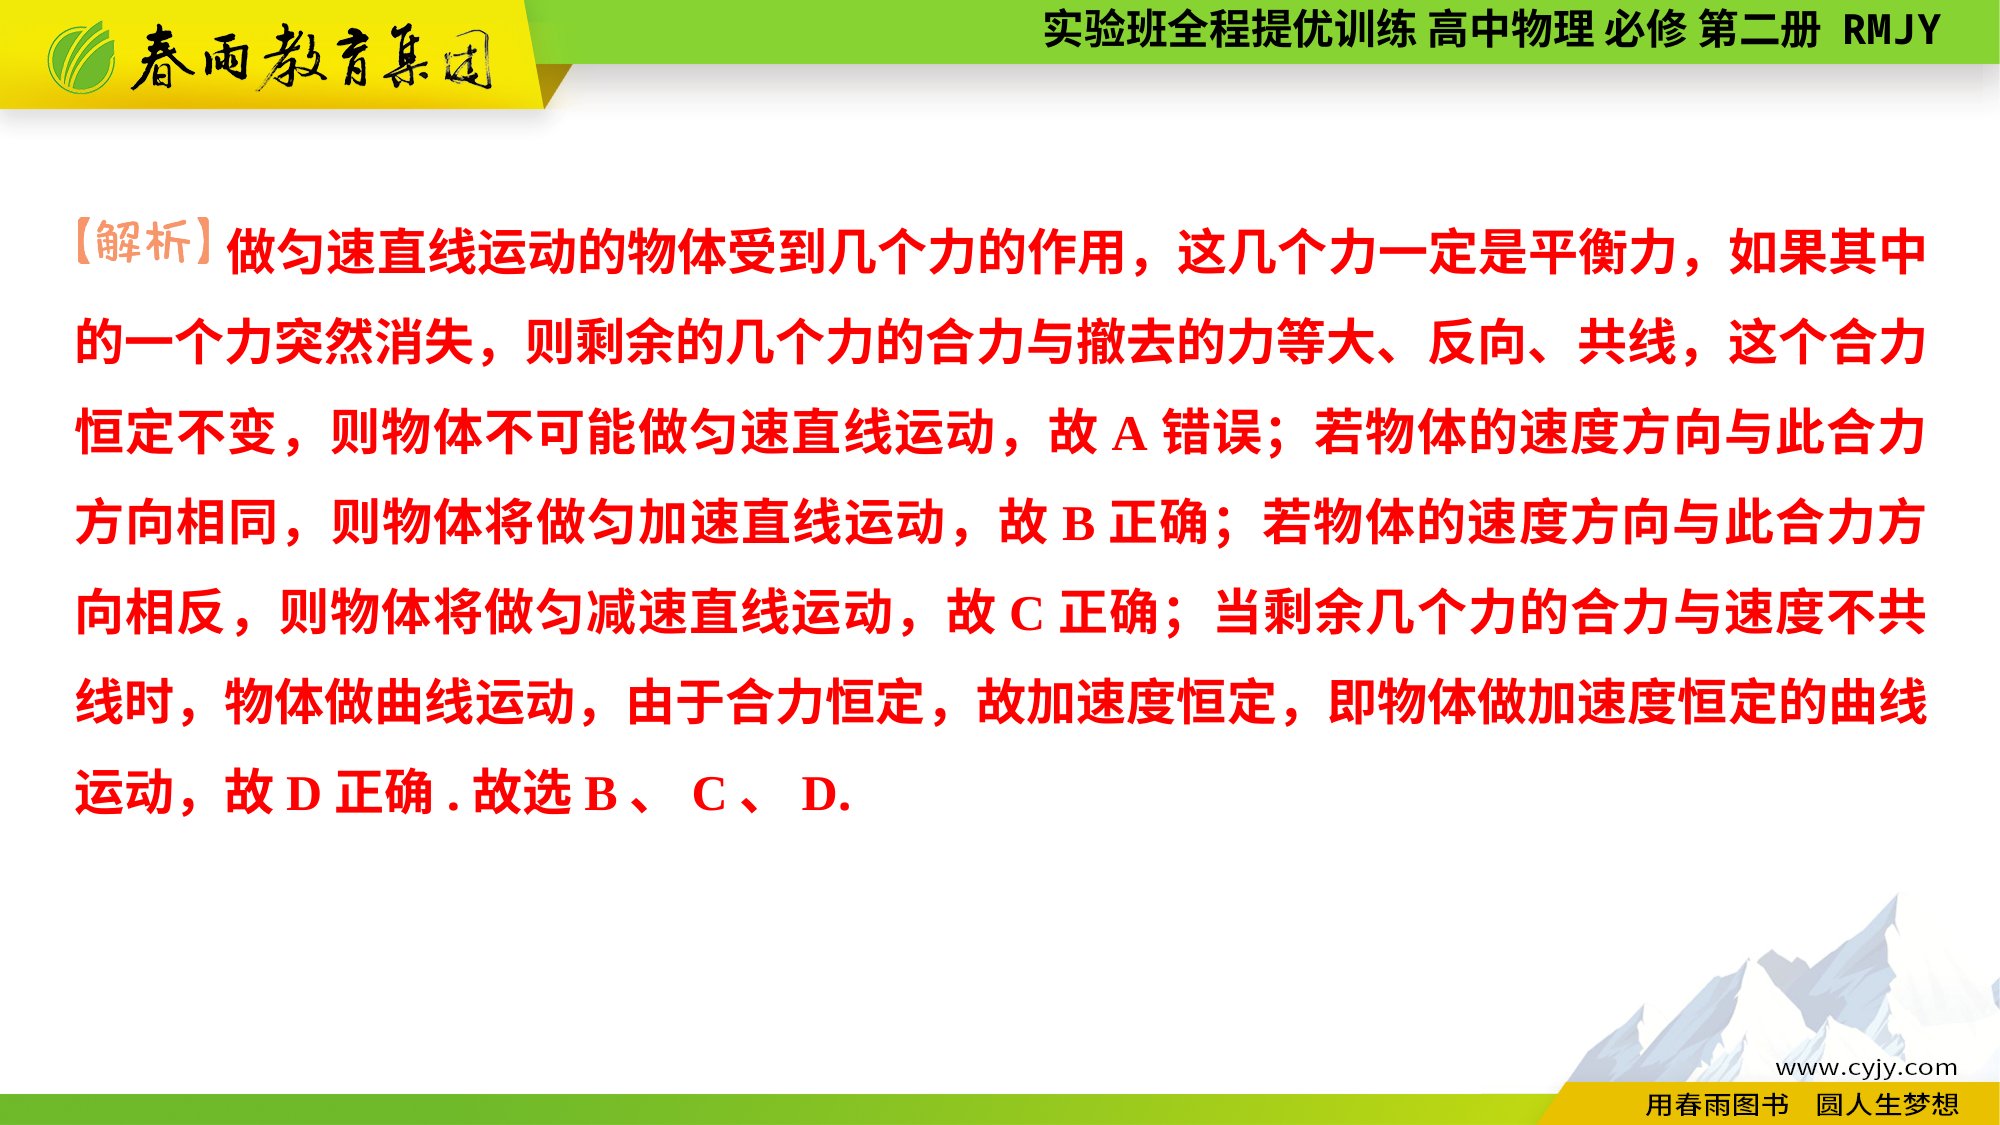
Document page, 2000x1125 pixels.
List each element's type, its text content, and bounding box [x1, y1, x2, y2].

picture [0, 0, 2000, 1125]
list 做匀速直线运动的物体受到几个力的作用，这几个力一定是平衡力，如果其中的一个力突然消失，则剩余的几个力的合力与撤去的力等大、反向、共线，这个合力恒定不变，则物体不可能做匀速直线运动，故A错误；若物体的速度方向与此合力方向相同，则物体将做匀加速直线运动，故B正确；若物体的速度方向与此合力方向相反，则物体将做匀减速直线运动，故C正确；当剩余几个力的合力与速度不共线时，物体做曲线运动，由于合力恒定，故加速度恒定，即物体做加速度恒定的曲线运动，故D正确.故选B、C、D. [59, 182, 1944, 835]
